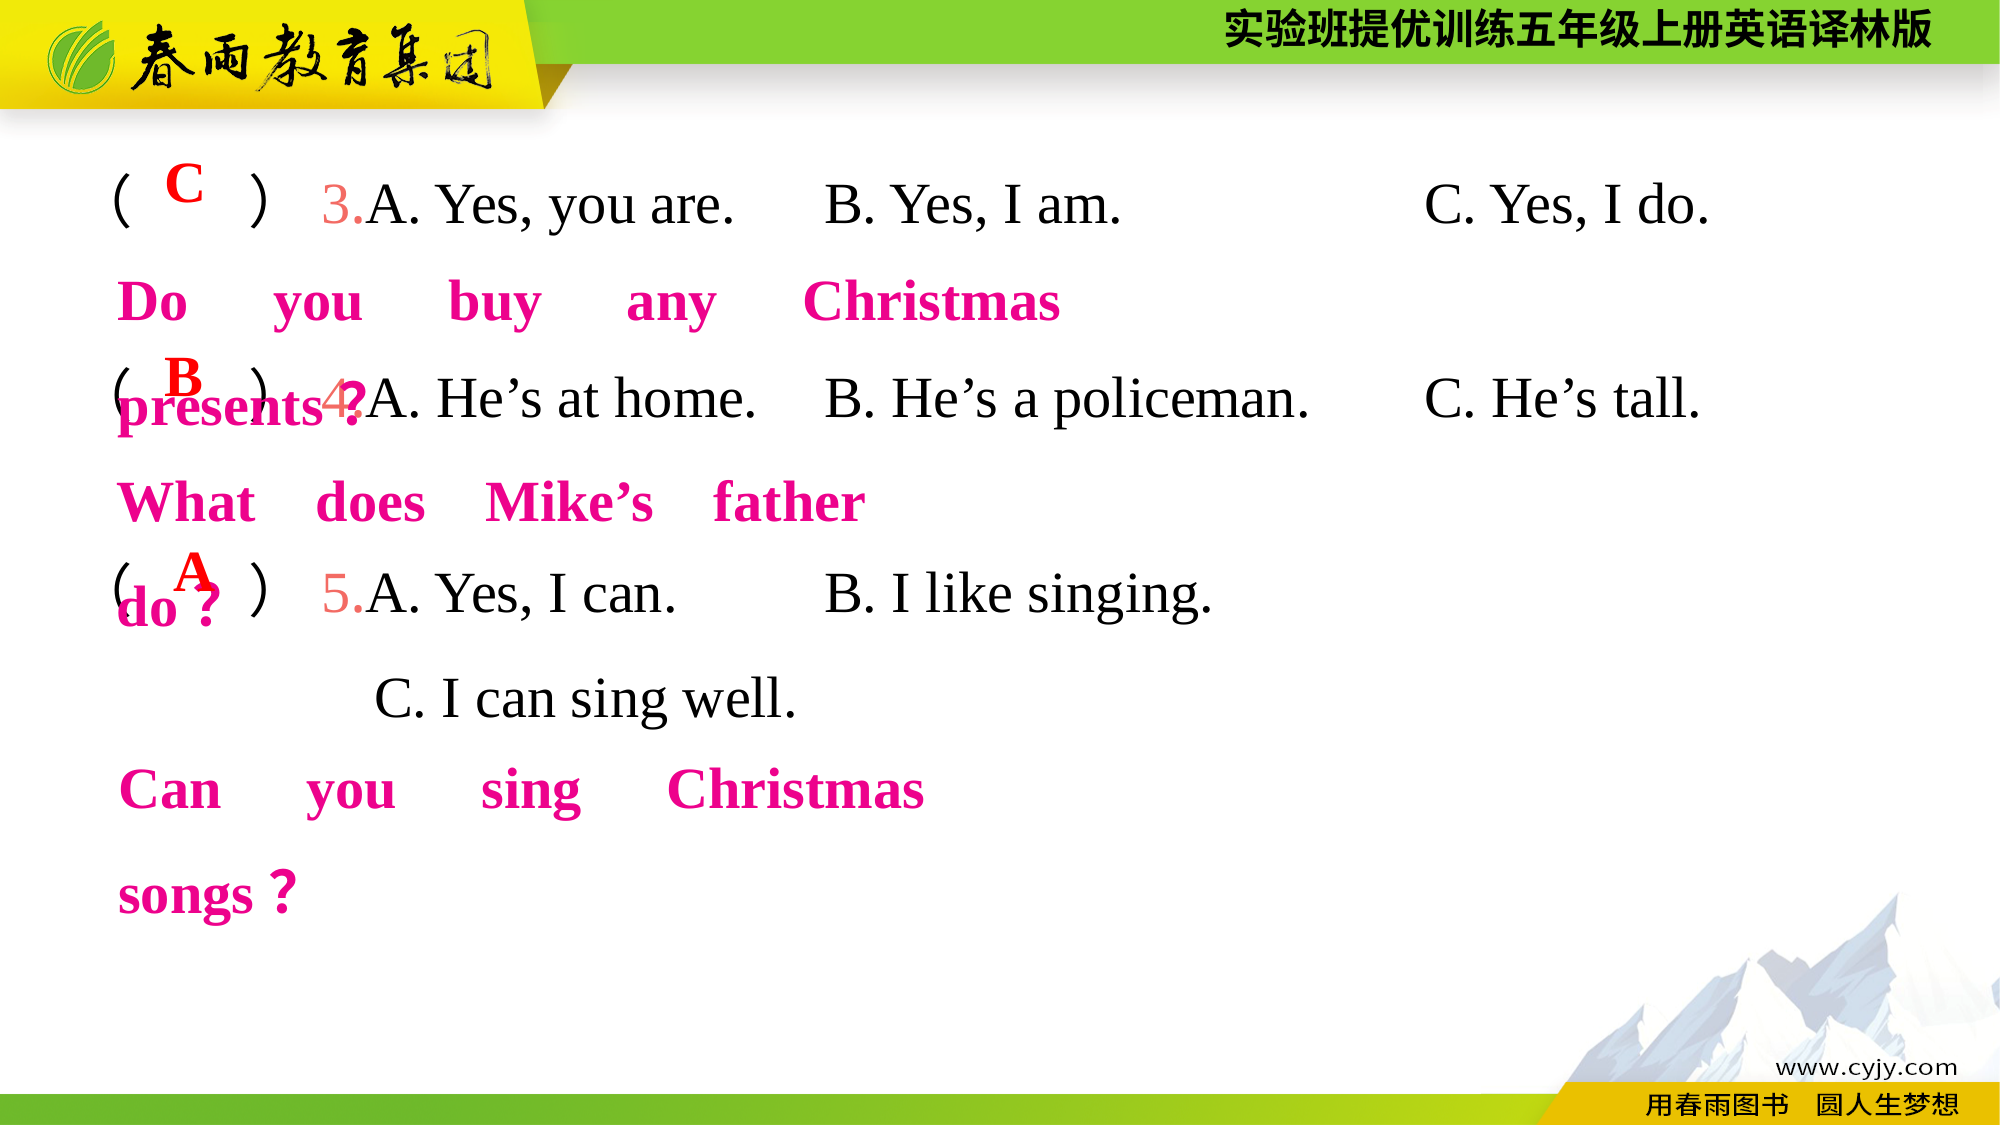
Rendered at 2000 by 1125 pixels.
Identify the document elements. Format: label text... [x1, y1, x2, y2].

text_box Can you sing Christmas songs？ [103, 707, 941, 828]
picture [0, 0, 2000, 1125]
text_box C [149, 137, 222, 222]
text_box B [149, 330, 219, 416]
text_box What does Mike’s father do？ [102, 421, 881, 541]
list （ ）3.A. Yes, you are. B. Yes, I am. C. Yes, I do. （ ）4.A. He’s at home. B. He’s a policeman. C. He’s tall. （ ）5.A. Yes, I can. B. I like singing. C. I can sing well. [59, 122, 1944, 744]
text_box Do you buy any Christmas presents？ [103, 219, 1077, 340]
text_box A [158, 525, 231, 611]
